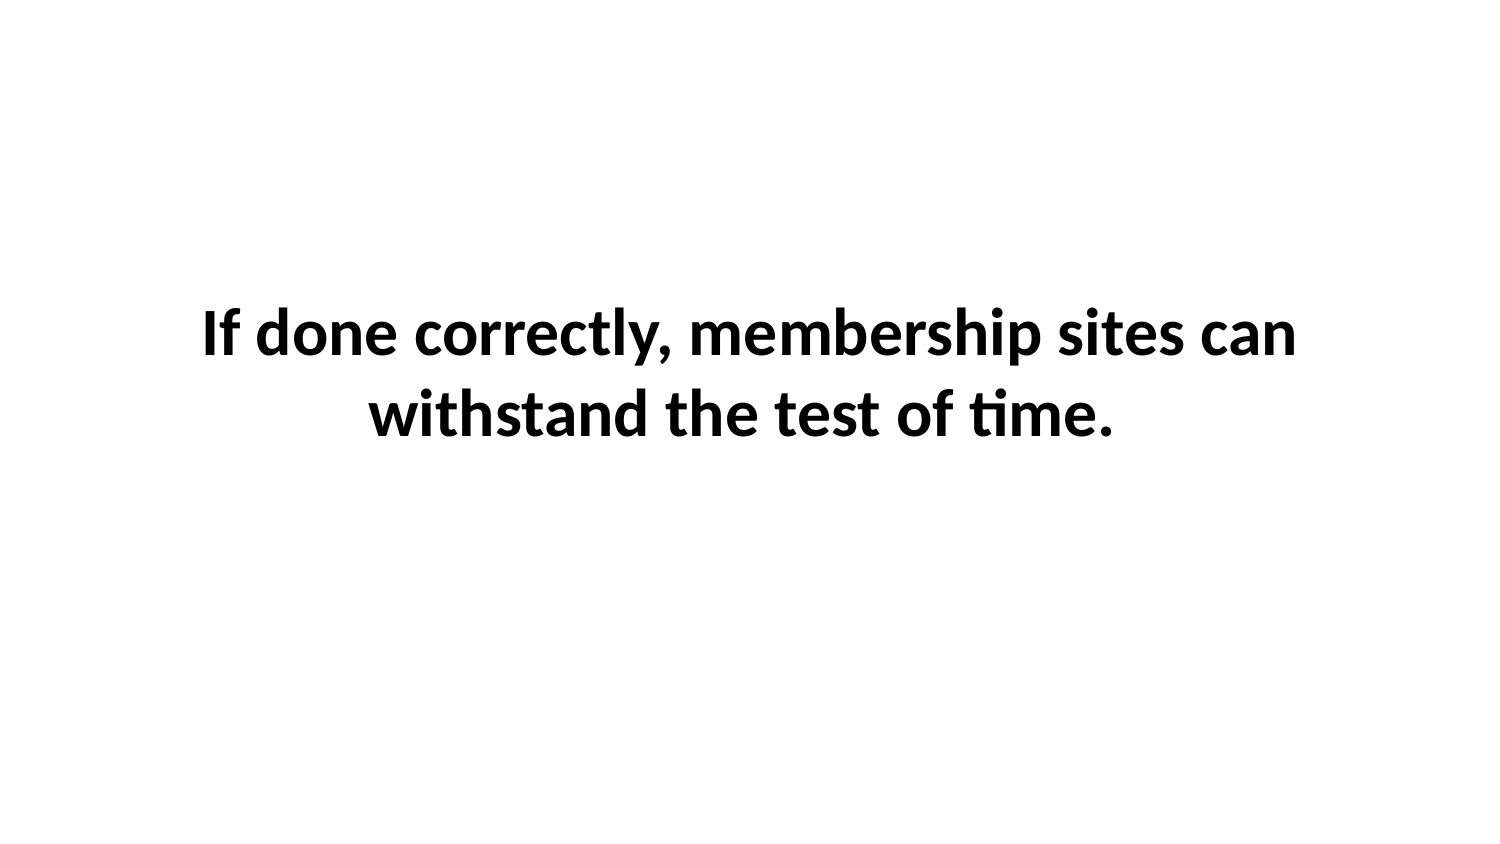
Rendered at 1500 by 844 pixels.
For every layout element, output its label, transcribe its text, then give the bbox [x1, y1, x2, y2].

title If done correctly, membership sites can withstand the test of time. [112, 278, 1388, 460]
